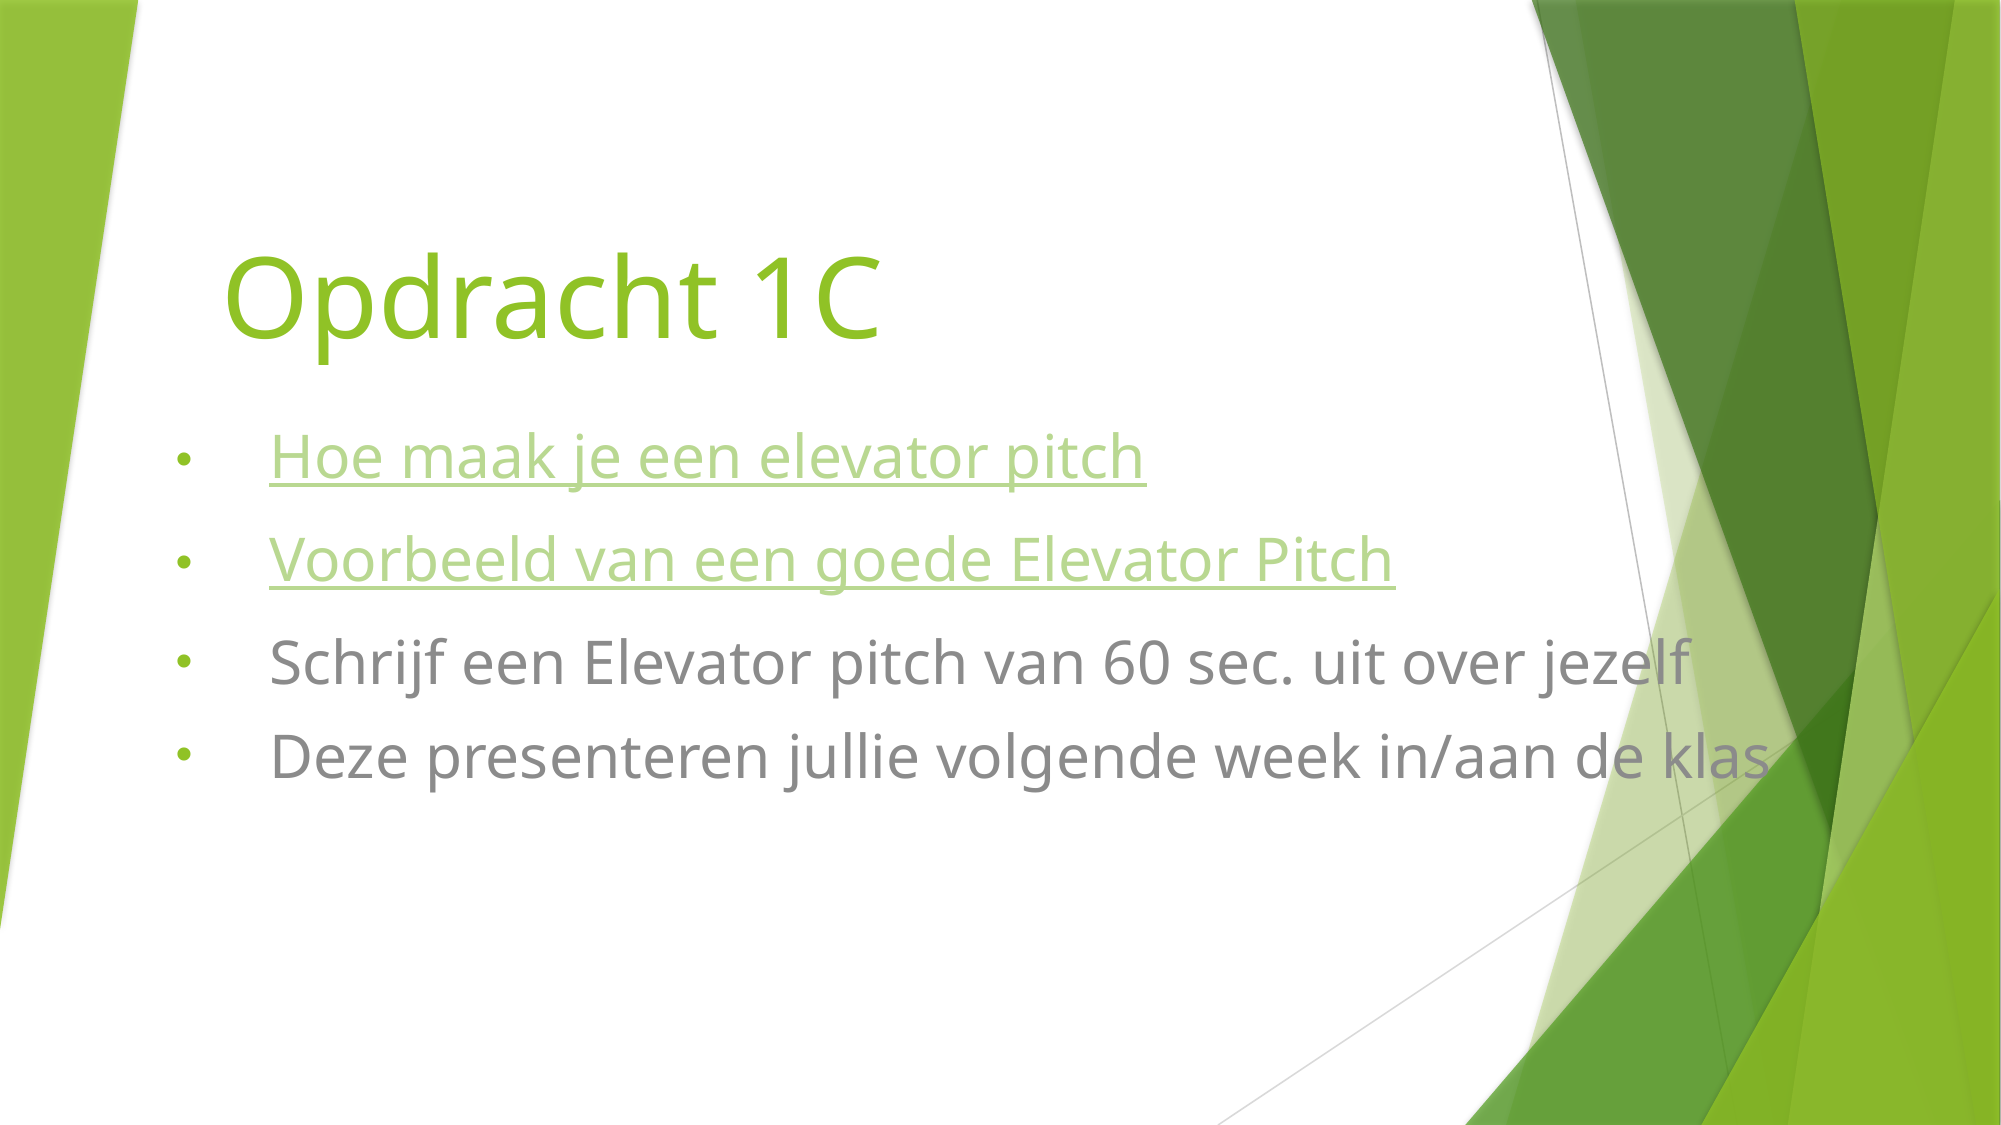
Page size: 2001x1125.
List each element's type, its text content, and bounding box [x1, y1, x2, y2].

title Opdracht 1C [0, 168, 899, 369]
subtitle Hoe maak je een elevator pitch Voorbeeld van een goede Elevator Pitch Schrijf een Elevator pitch van 60 sec. uit over jezelf Deze presenteren jullie volgende week in/aan de klas [85, 316, 1796, 575]
